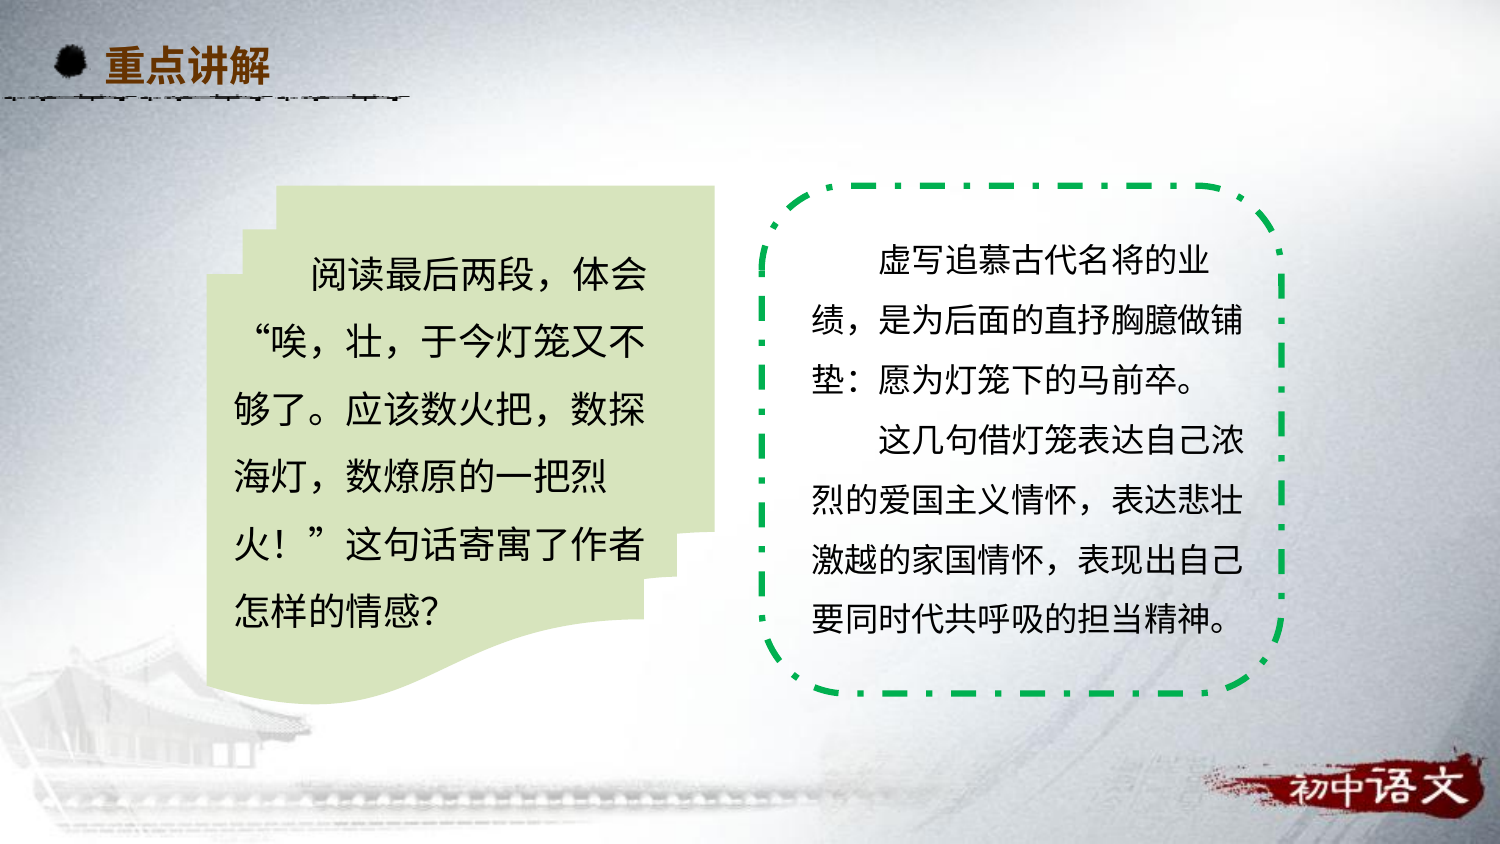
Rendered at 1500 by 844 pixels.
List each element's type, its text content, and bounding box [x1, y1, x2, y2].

text_box [204, 271, 515, 707]
text_box 虚写追慕古代名将的业绩，是为后面的直抒胸臆做铺垫：愿为灯笼下的马前卒。 这几句借灯笼表达自己浓烈的爱国主义情怀，表达悲壮 激越的家国情怀，表现出自己要同时代共呼吸的担当精神。 [797, 211, 1270, 646]
text_box [759, 183, 1284, 696]
text_box 阅读最后两段，体会“唉，壮，于今灯笼又不够了。应该数火把，数探海灯，数燎原的一把烈火！”这句话寄寓了作者怎样的情感？ [218, 221, 691, 641]
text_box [0, 90, 414, 103]
text_box [274, 183, 717, 535]
picture [0, 0, 1500, 844]
text_box 重点讲解 [89, 32, 287, 89]
